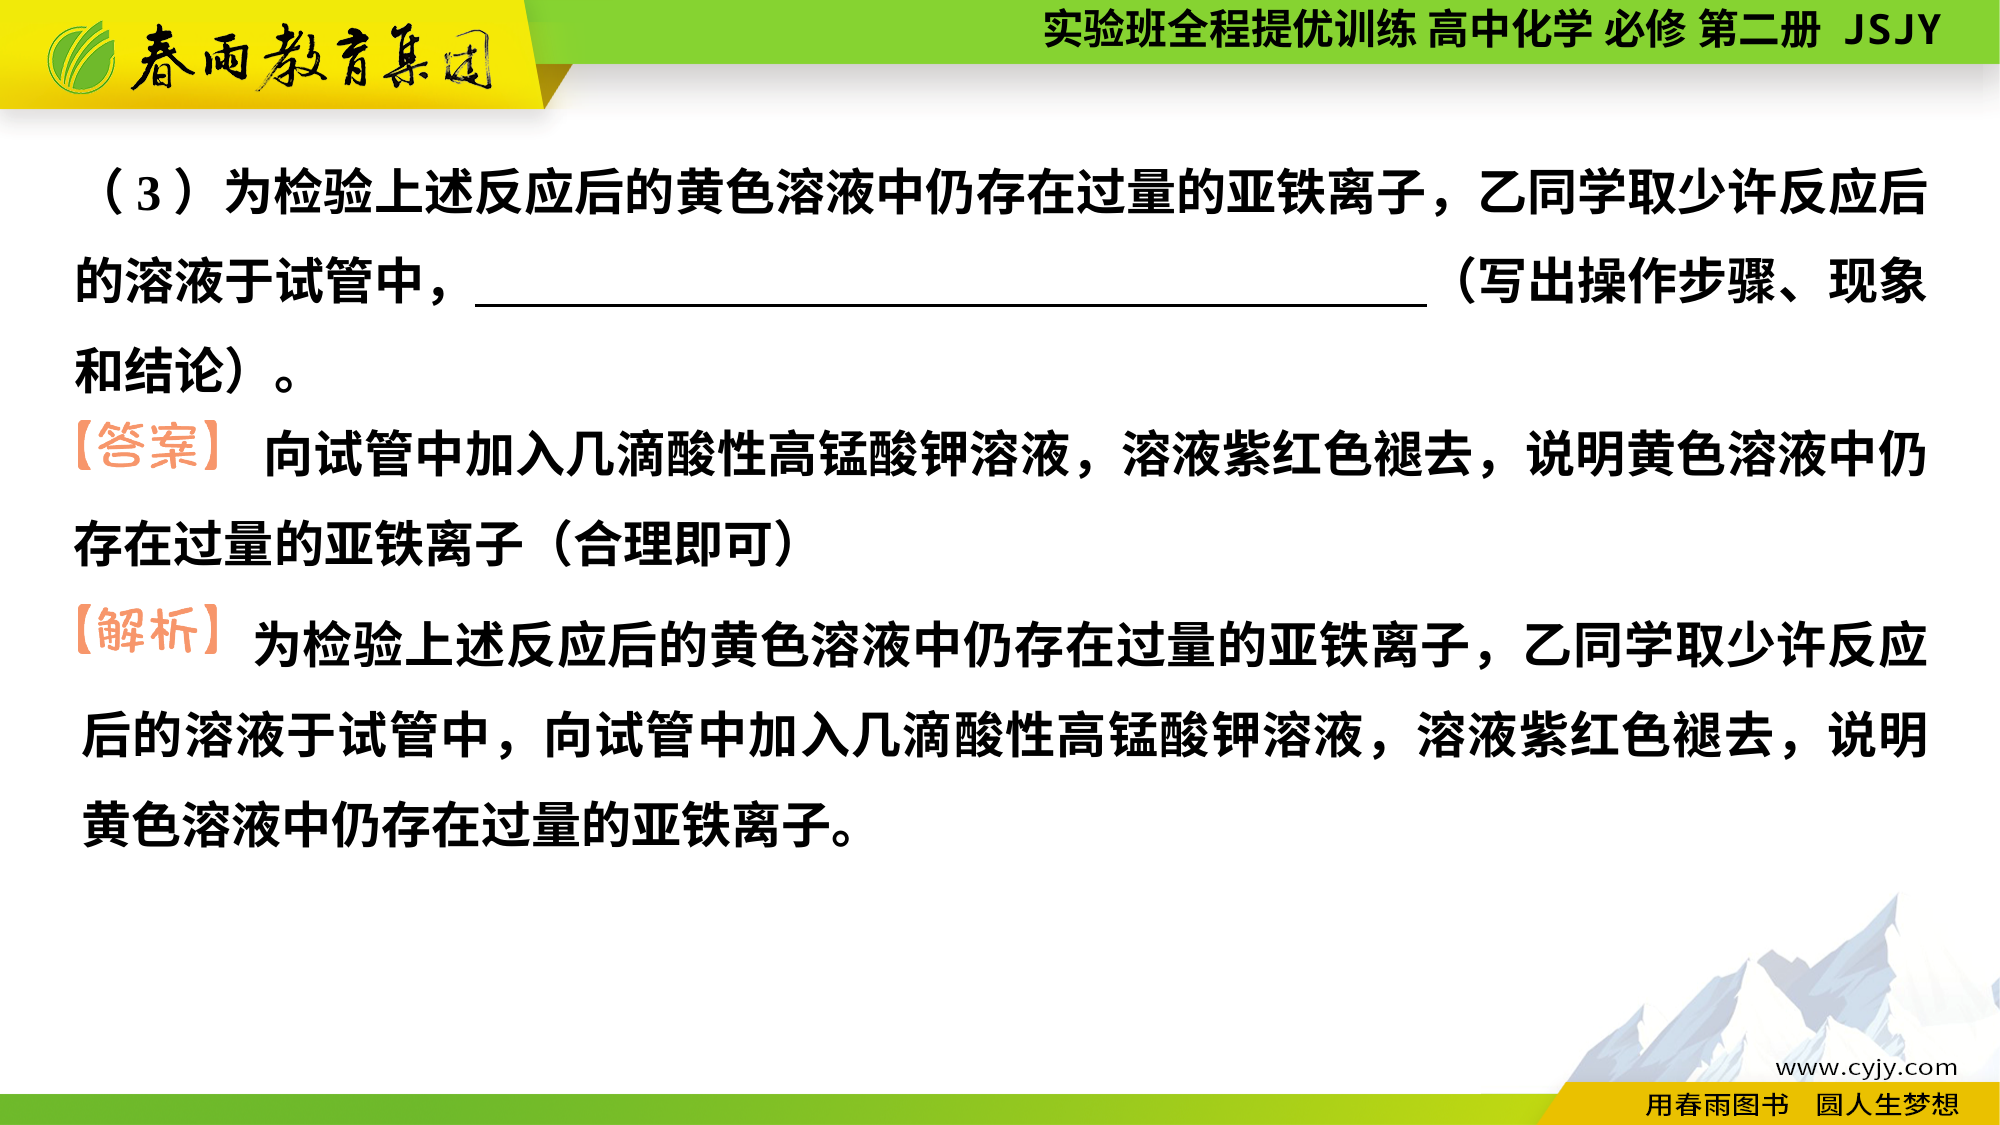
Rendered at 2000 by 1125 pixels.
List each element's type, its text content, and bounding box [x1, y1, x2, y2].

text_box 为检验上述反应后的黄色溶液中仍存在过量的亚铁离子，乙同学取少许反应后的溶液于试管中，向试管中加入几滴酸性高锰酸钾溶液，溶液紫红色褪去，说明黄色溶液中仍存在过量的亚铁离子。 [66, 575, 1944, 861]
text_box 向试管中加入几滴酸性高锰酸钾溶液，溶液紫红色褪去，说明黄色溶液中仍存在过量的亚铁离子（合理即可） [59, 385, 1944, 580]
list （3）为检验上述反应后的黄色溶液中仍存在过量的亚铁离子，乙同学取少许反应后的溶液于试管中， （写出操作步骤、现象和结论）。 [59, 122, 1944, 385]
picture [0, 0, 2000, 1125]
